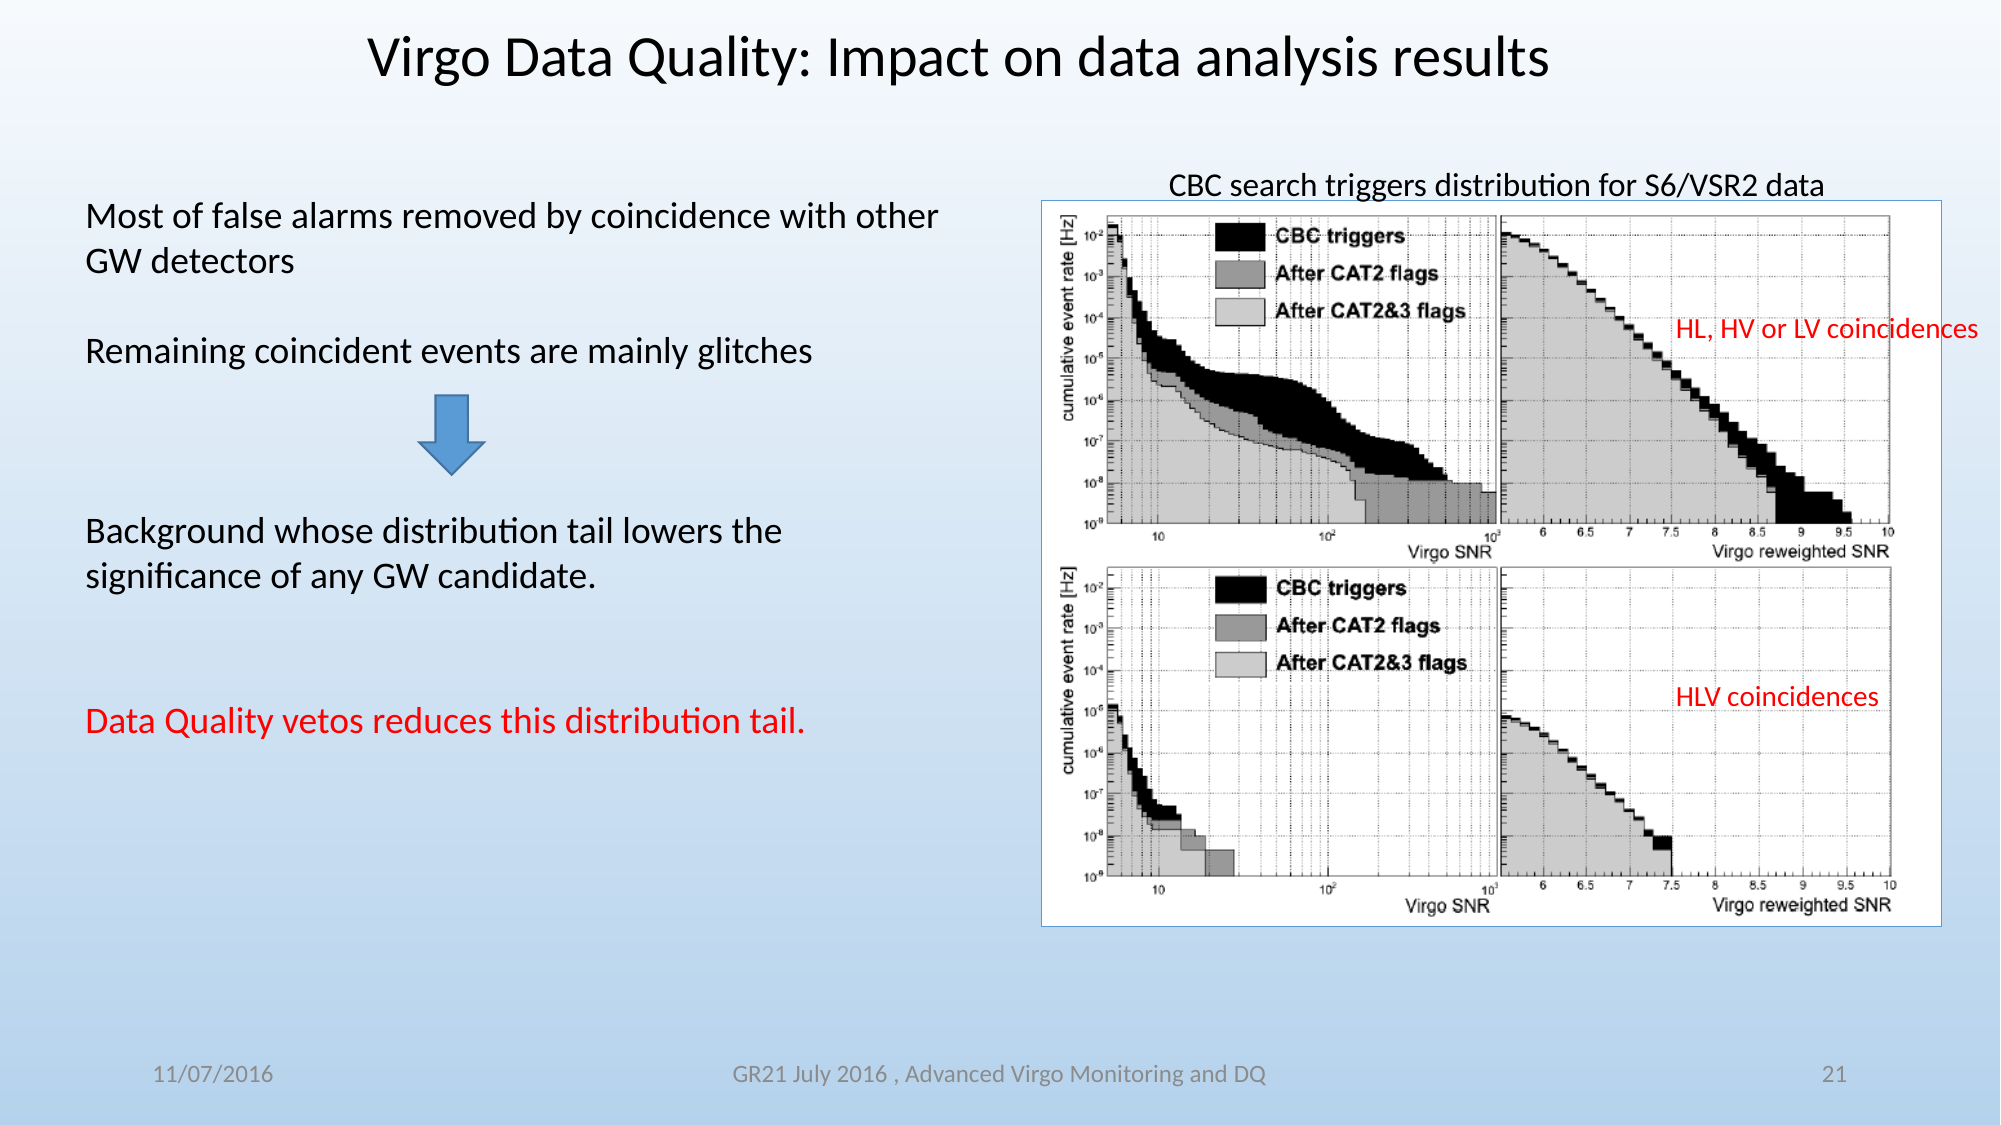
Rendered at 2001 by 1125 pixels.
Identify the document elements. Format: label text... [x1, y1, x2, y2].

text_box Virgo Data Quality: Impact on data analysis results [340, 11, 1578, 96]
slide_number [137, 1042, 588, 1103]
text_box [416, 394, 487, 477]
text_box Most of false alarms removed by coincidence with other GW detectors Remaining coincident events are mainly glitches Background whose distribution tail lowers the significance of any GW candidate. [70, 183, 975, 604]
text_box CBC search triggers distribution for S6/VSR2 data [1153, 155, 1894, 200]
footer GR21 July 2016 , Advanced Virgo Monitoring and DQ [662, 1042, 1338, 1103]
text_box Data Quality vetos reduces this distribution tail. [70, 688, 975, 749]
picture [1041, 200, 1942, 927]
text_box HL, HV or LV coincidences [1942, 302, 2000, 352]
slide_number 21 [1412, 1042, 1863, 1103]
